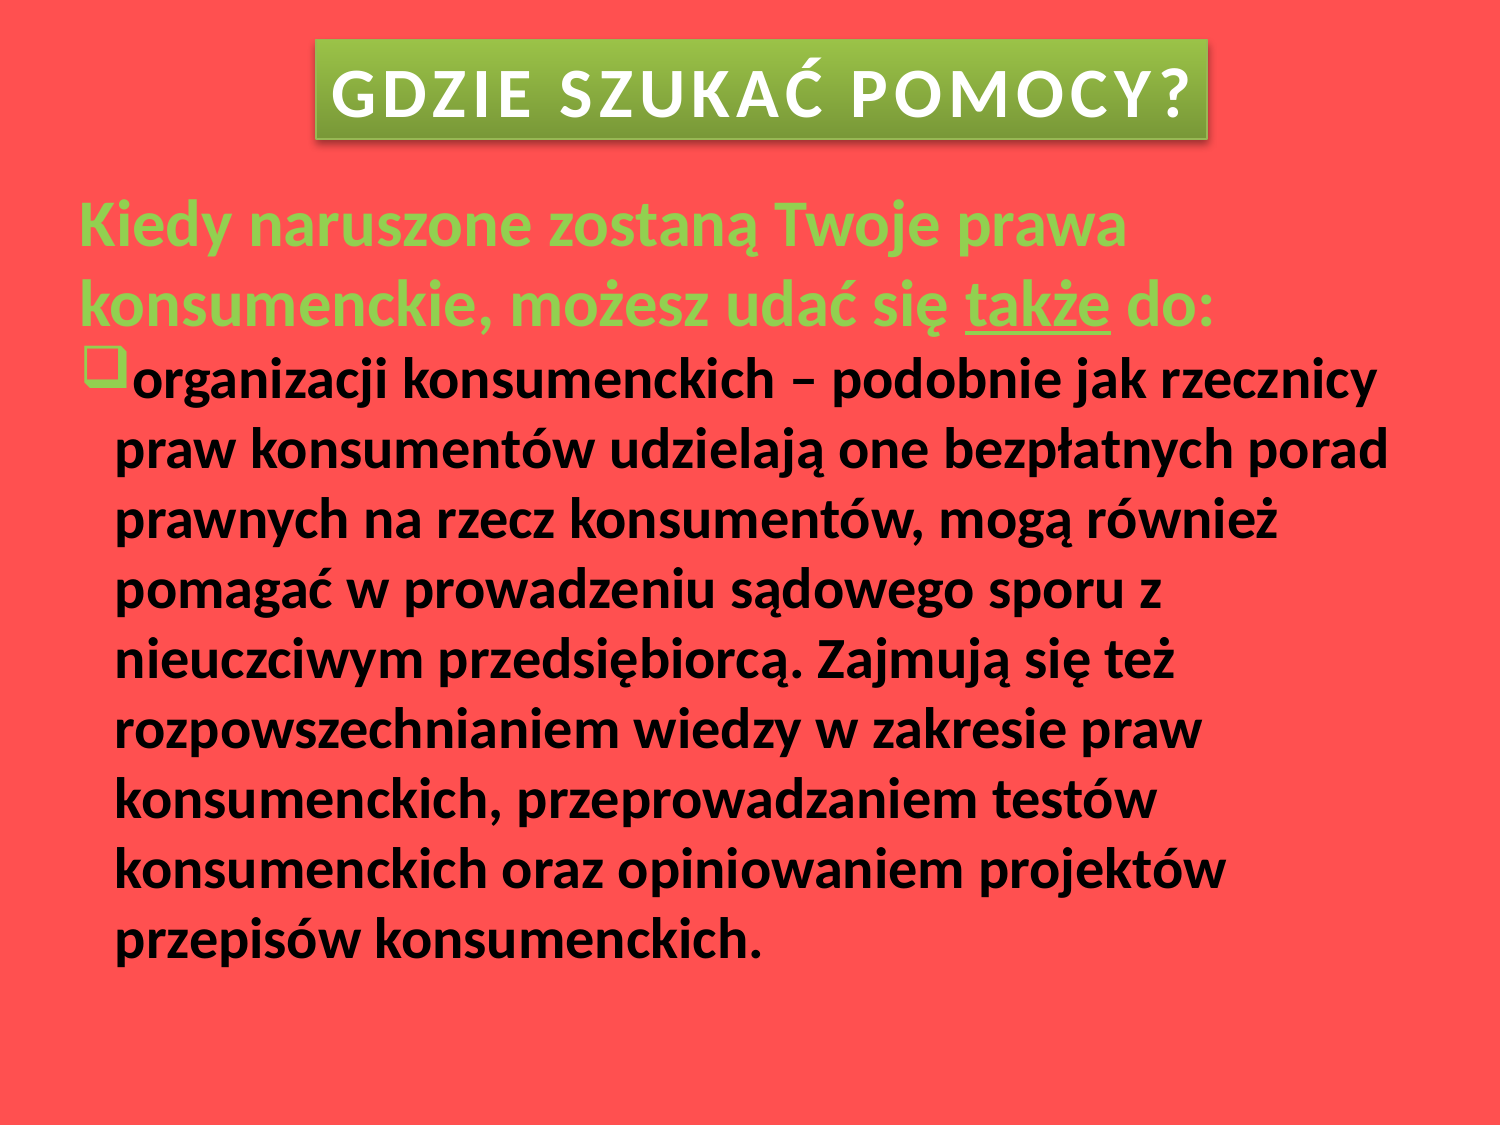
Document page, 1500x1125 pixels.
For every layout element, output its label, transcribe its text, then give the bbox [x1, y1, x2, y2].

text_box GDZIE SZUKAĆ POMOCY? [315, 39, 1208, 140]
text_box Kiedy naruszone zostaną Twoje prawa konsumenckie, możesz udać się także do: organizacji konsumenckich – podobnie jak rzecznicy praw konsumentów udzielają one bezpłatnych porad prawnych na rzecz konsumentów, mogą również pomagać w prowadzeniu sądowego sporu z nieuczciwym przedsiębiorcą. Zajmują się też rozpowszechnianiem wiedzy w zakresie praw konsumenckich, przeprowadzaniem testów konsumenckich oraz opiniowaniem projektów przepisów konsumenckich. [64, 172, 1483, 978]
